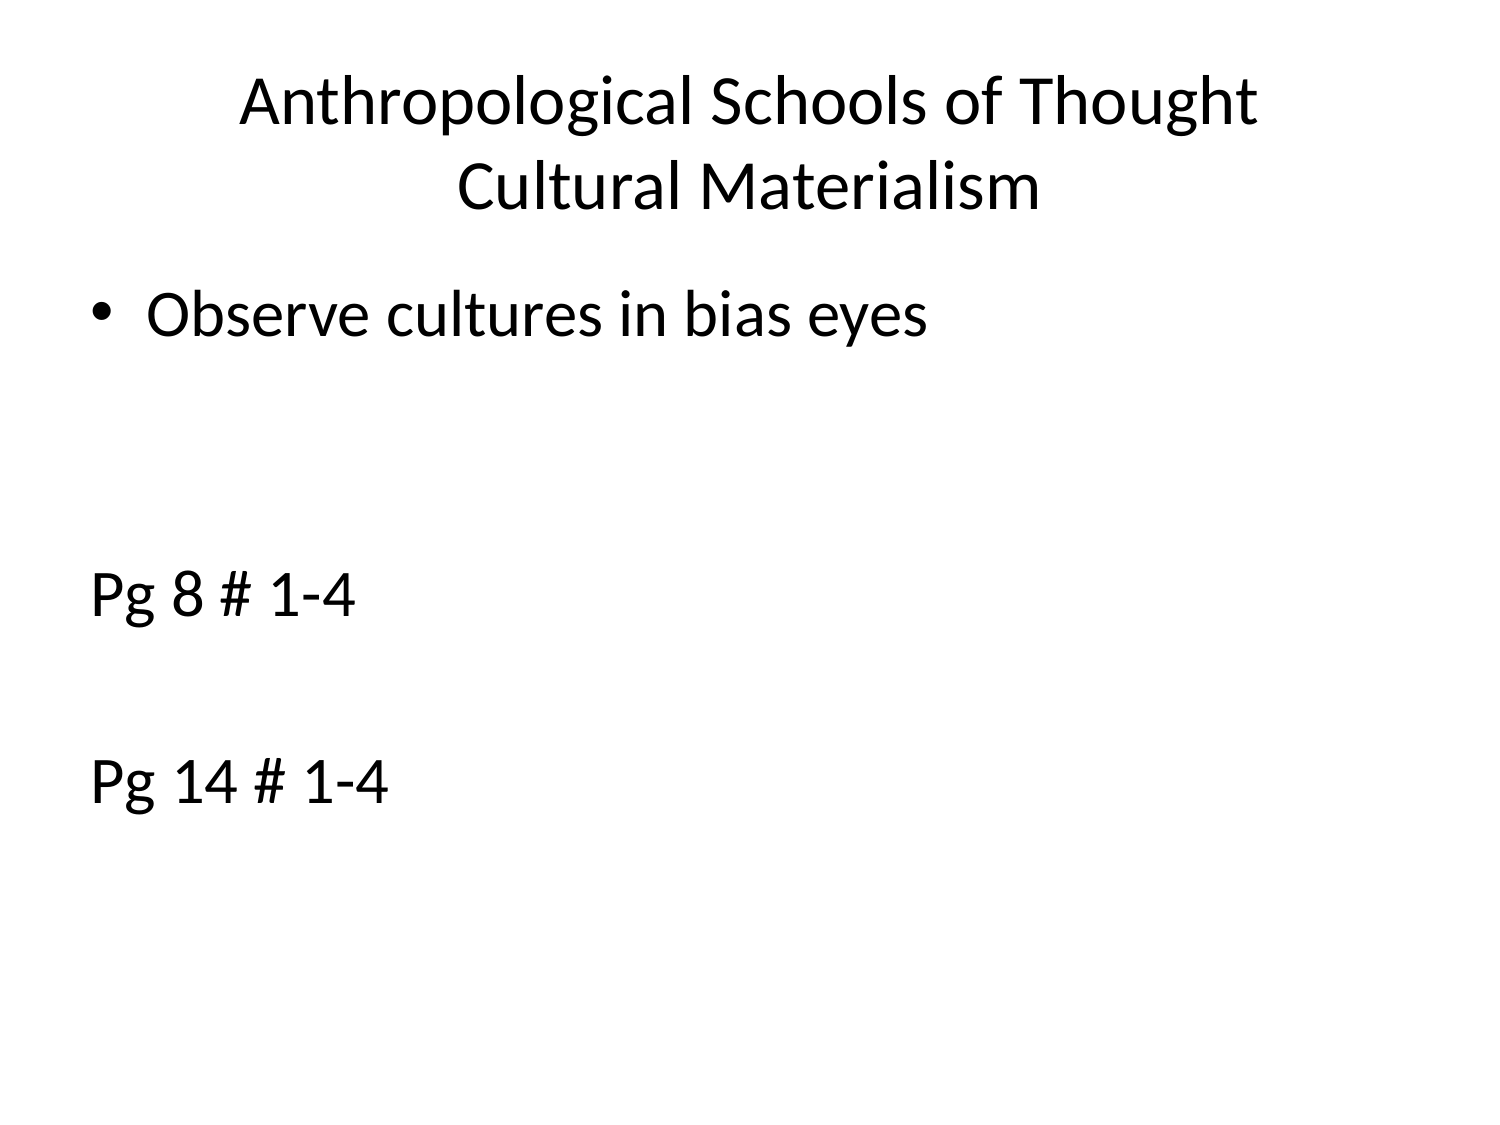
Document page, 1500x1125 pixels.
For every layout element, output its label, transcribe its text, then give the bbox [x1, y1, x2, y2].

title Anthropological Schools of Thought Cultural Materialism [75, 45, 1425, 233]
list Observe cultures in bias eyes Pg 8 # 1-4 Pg 14 # 1-4 [75, 262, 1425, 1005]
